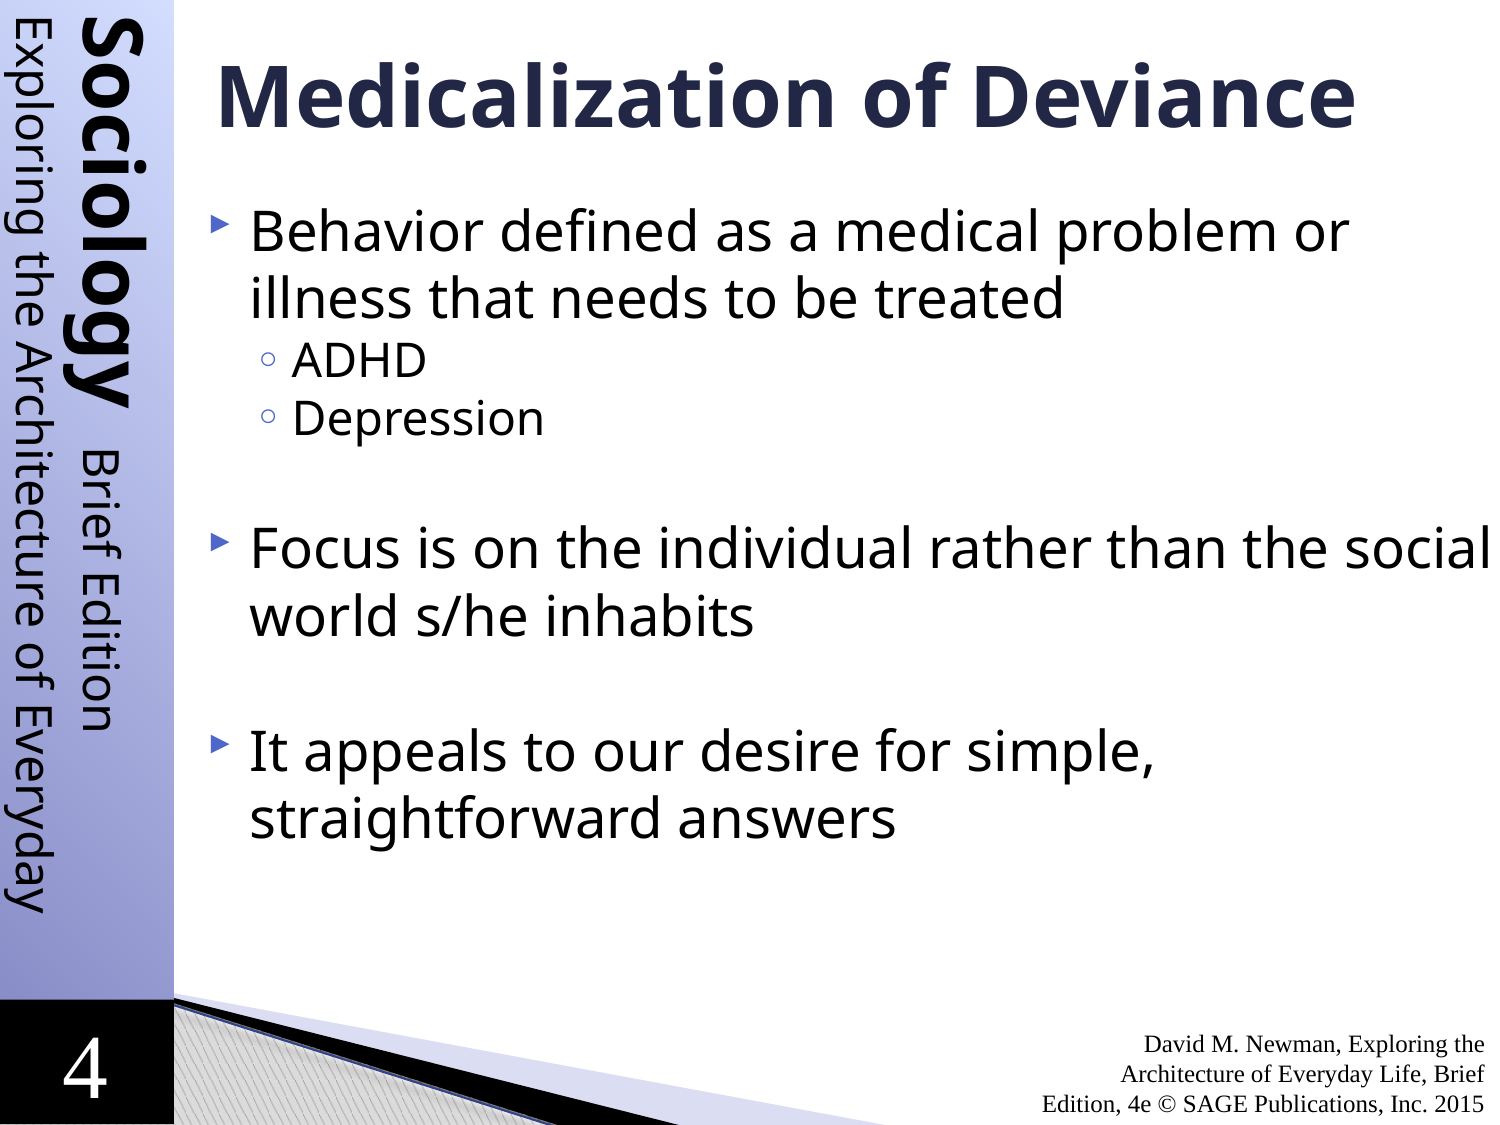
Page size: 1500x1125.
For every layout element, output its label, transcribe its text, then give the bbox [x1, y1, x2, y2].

list Behavior defined as a medical problem or illness that needs to be treated ADHD Depression Focus is on the individual rather than the social world s/he inhabits It appeals to our desire for simple, straightforward answers [174, 187, 1500, 930]
title Medicalization of Deviance [200, 0, 1500, 188]
footer David M. Newman, Exploring the Architecture of Everyday Life, Brief Edition, 4e © SAGE Publications, Inc. 2015 [1025, 1065, 1500, 1125]
picture [174, 1003, 558, 1125]
